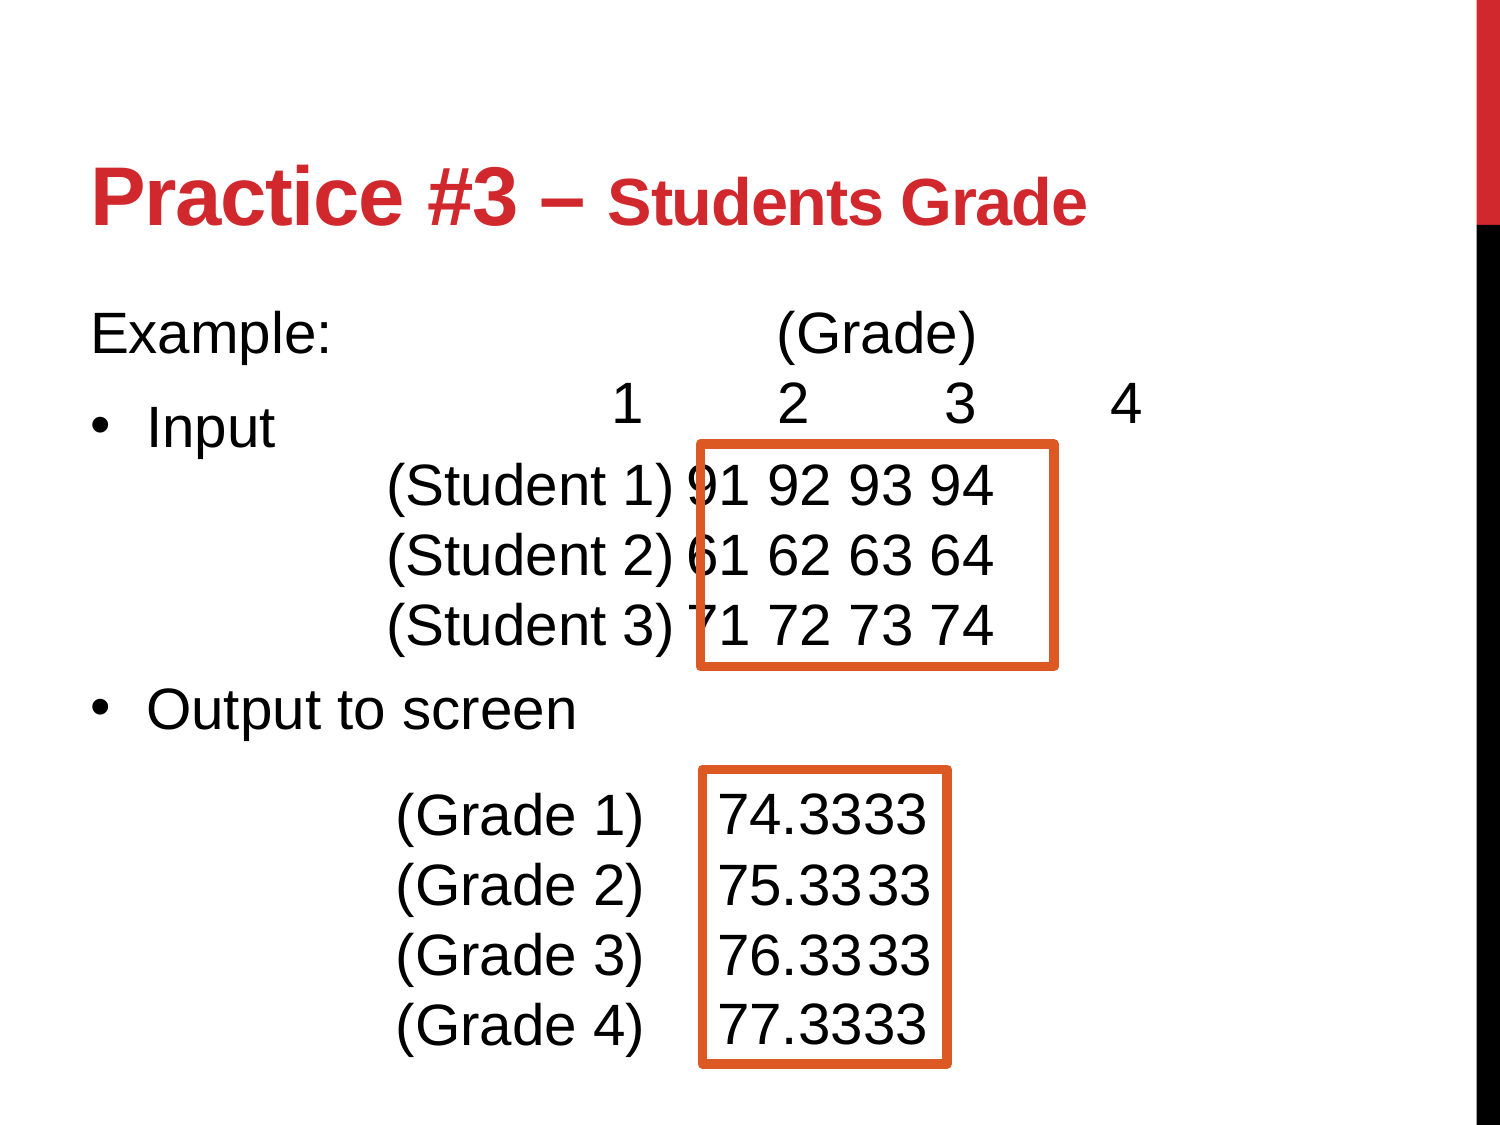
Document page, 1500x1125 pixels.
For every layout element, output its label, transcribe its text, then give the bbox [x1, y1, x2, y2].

list Example: Input Output to screen [75, 287, 1325, 1005]
text_box 74.3333 75.33 33 76.33 33 77.3333 [702, 769, 948, 1064]
text_box (Grade 1) (Grade 2) (Grade 3) (Grade 4) [381, 769, 661, 1065]
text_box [327, 286, 1055, 668]
title Practice #3 – Students Grade [75, 25, 1350, 250]
